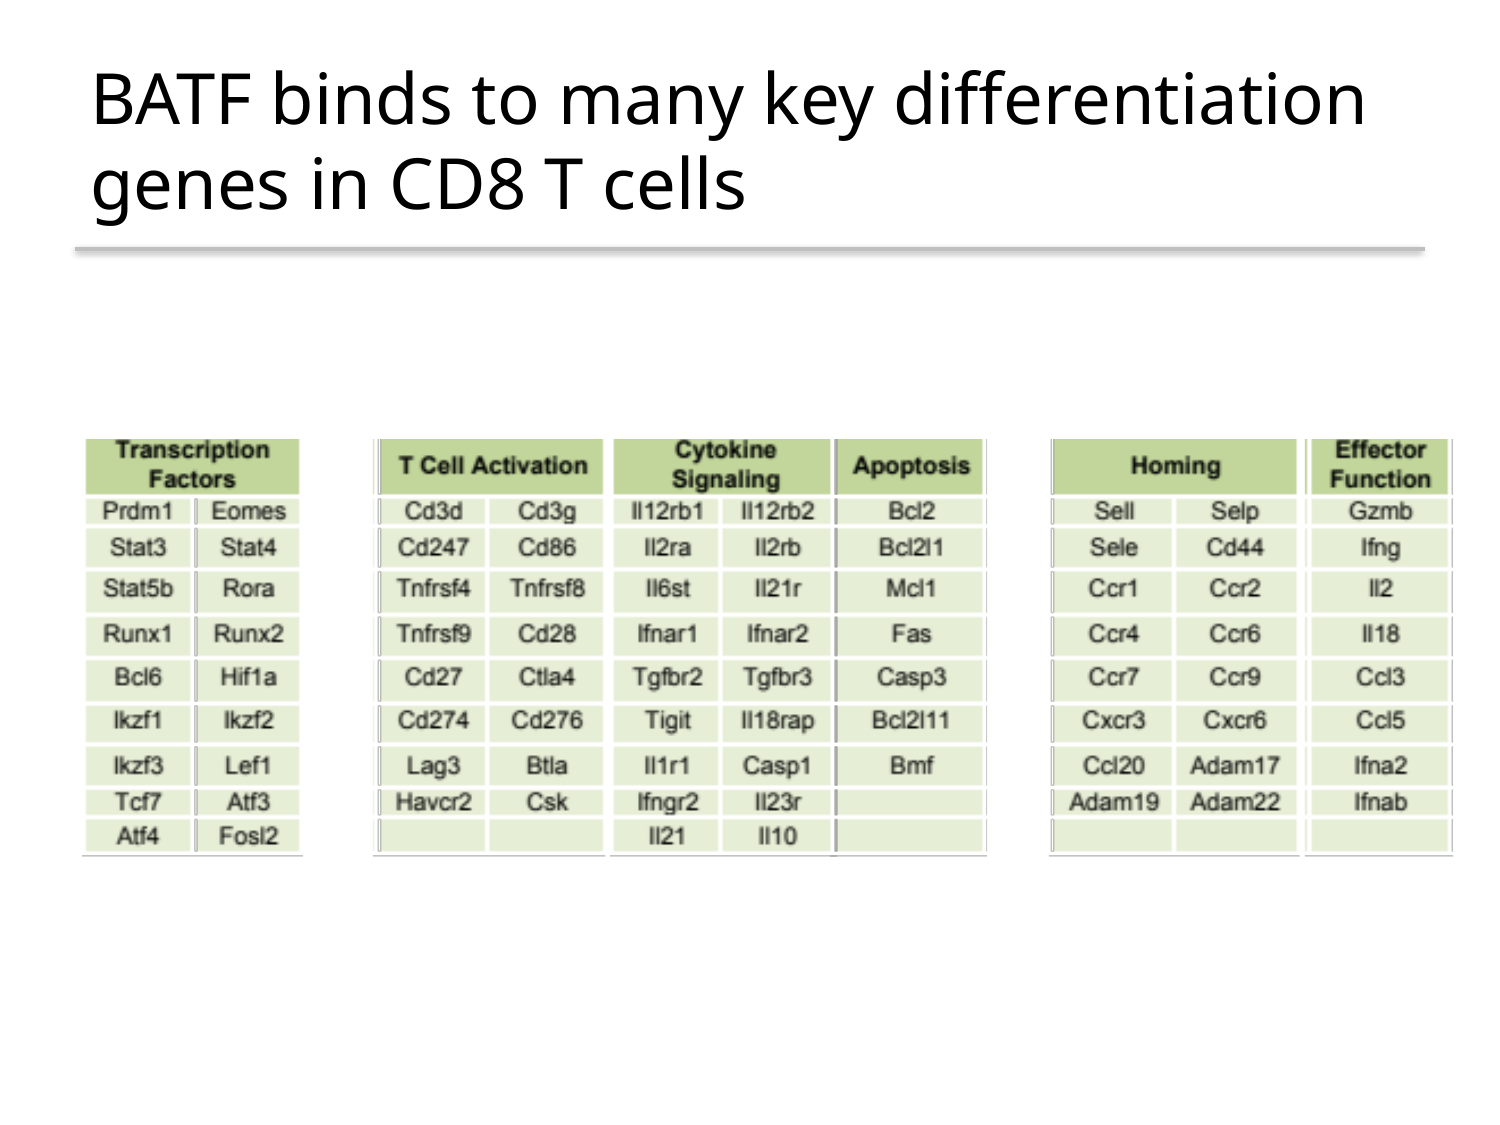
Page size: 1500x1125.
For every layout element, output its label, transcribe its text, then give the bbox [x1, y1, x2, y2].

picture [1048, 439, 1300, 871]
picture [81, 439, 304, 871]
picture [372, 439, 606, 871]
picture [1304, 439, 1454, 871]
title BATF binds to many key differentiation genes in CD8 T cells [75, 45, 1425, 233]
picture [609, 439, 988, 871]
